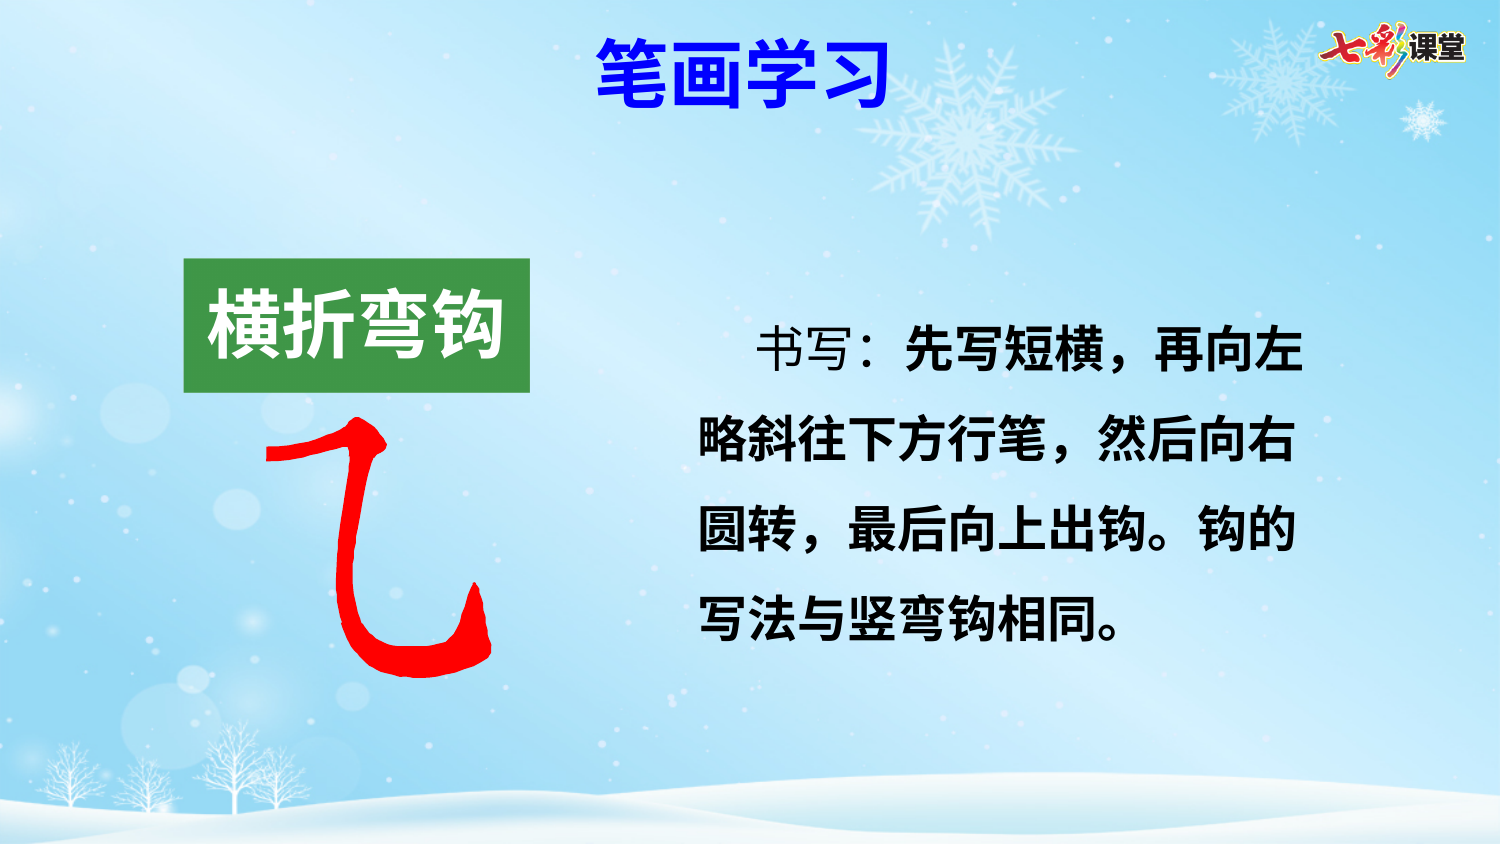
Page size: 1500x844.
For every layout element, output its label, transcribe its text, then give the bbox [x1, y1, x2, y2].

text_box [338, 620, 494, 680]
text_box 书写：先写短横，再向左略斜往下方行笔，然后向右圆转，最后向上出钩。钩的写法与竖弯钩相同。 [682, 280, 1321, 655]
text_box [264, 415, 389, 464]
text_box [182, 257, 530, 393]
text_box 笔画学习 [572, 20, 916, 125]
text_box [333, 459, 375, 621]
text_box [445, 580, 490, 639]
picture [0, 0, 1500, 844]
